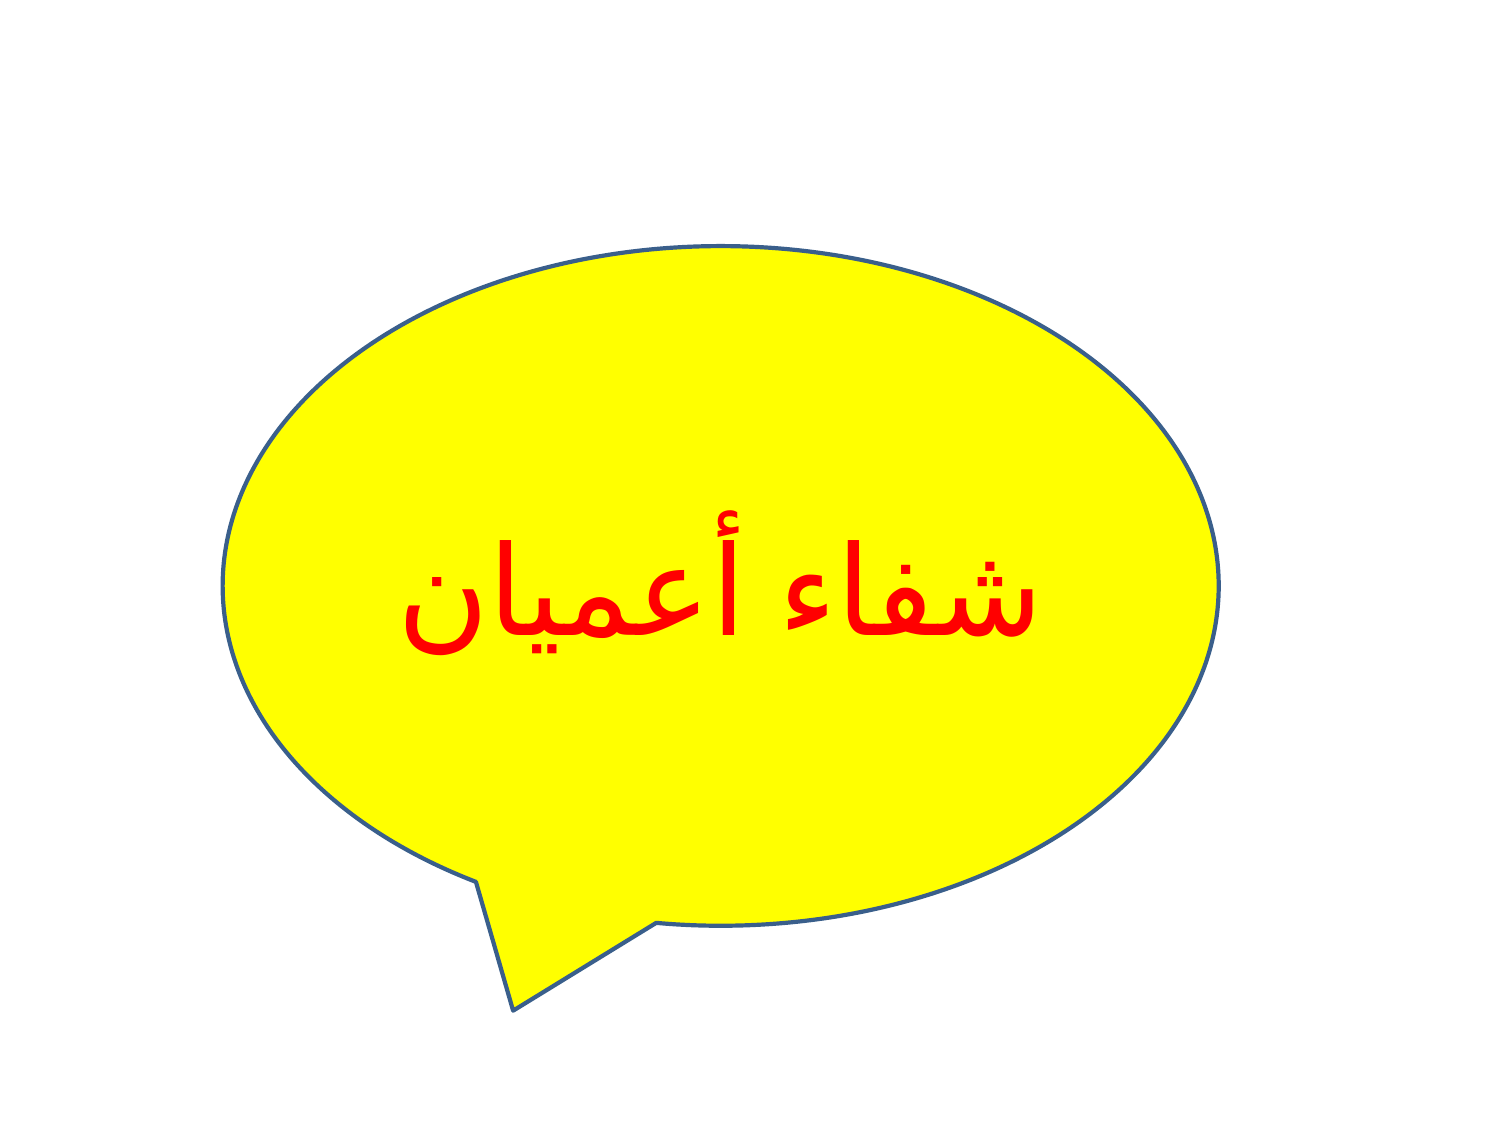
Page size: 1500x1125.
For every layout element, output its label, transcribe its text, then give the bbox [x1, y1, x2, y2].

text_box شفاء أعميان [220, 243, 1221, 1013]
